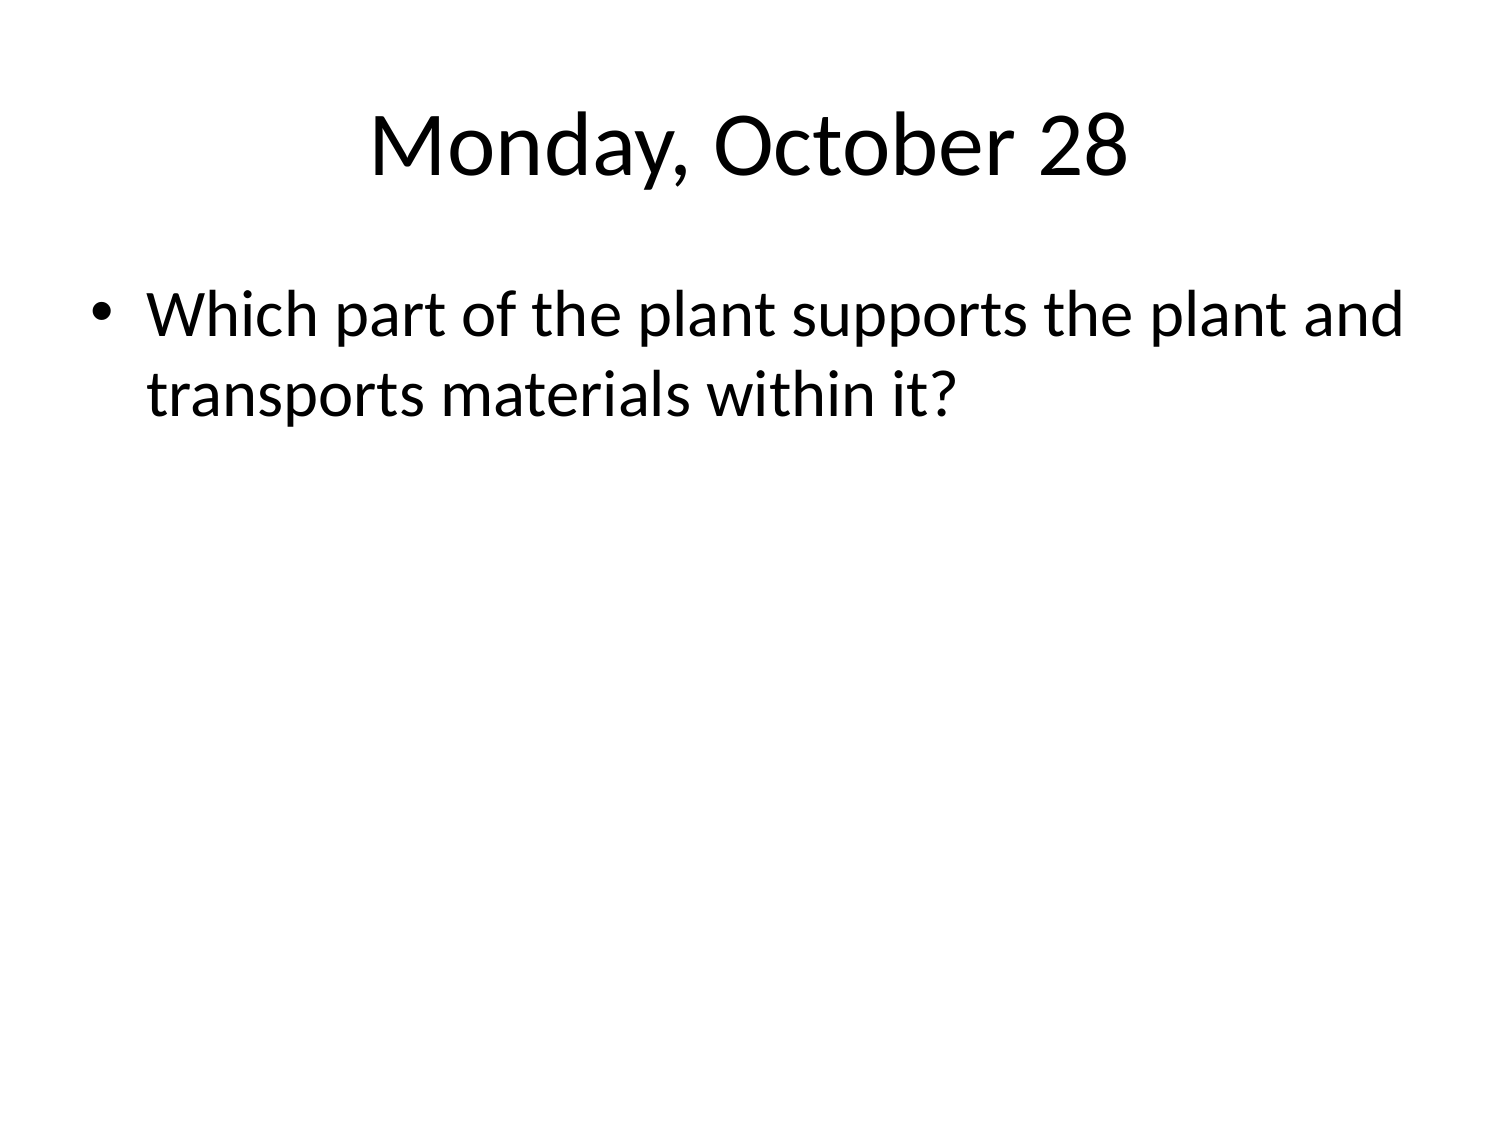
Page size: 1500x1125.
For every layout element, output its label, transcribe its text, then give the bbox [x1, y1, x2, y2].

title Monday, October 28 [75, 45, 1425, 233]
list Which part of the plant supports the plant and transports materials within it? [75, 262, 1425, 1005]
